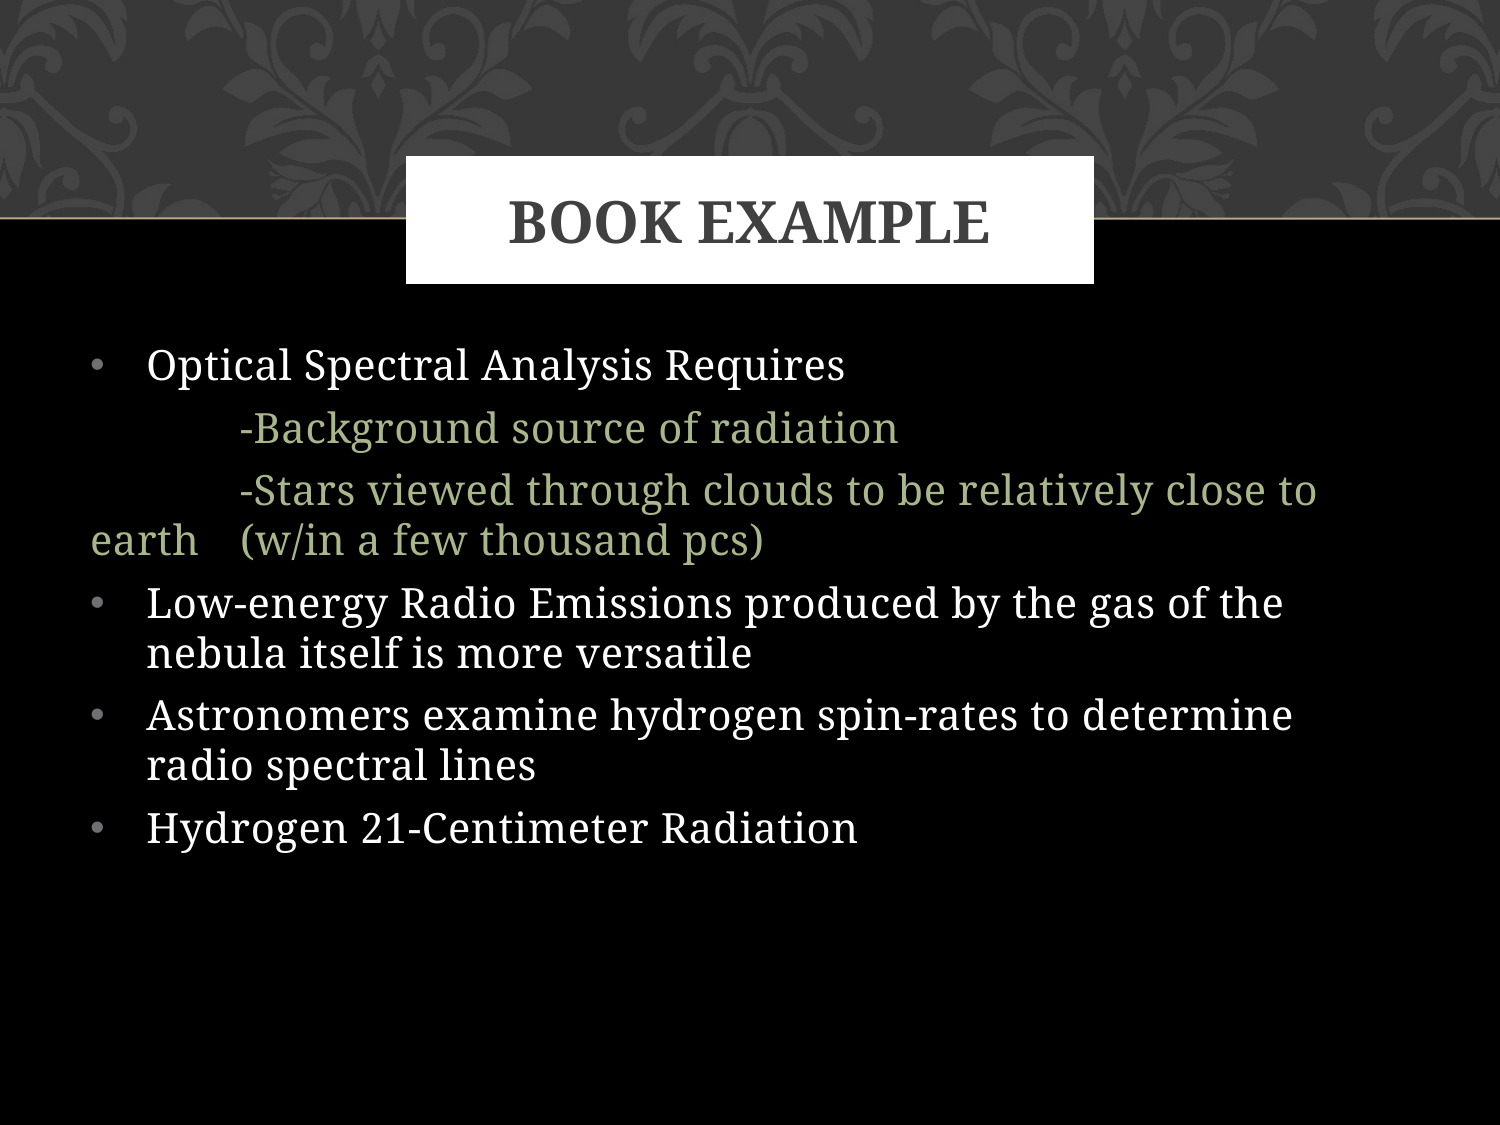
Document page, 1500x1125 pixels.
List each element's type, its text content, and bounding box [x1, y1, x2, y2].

list Optical Spectral Analysis Requires -Background source of radiation -Stars viewed through clouds to be relatively close to earth (w/in a few thousand pcs) Low-energy Radio Emissions produced by the gas of the nebula itself is more versatile Astronomers examine hydrogen spin-rates to determine radio spectral lines Hydrogen 21-Centimeter Radiation [75, 331, 1425, 1000]
title Book example [406, 156, 1094, 284]
